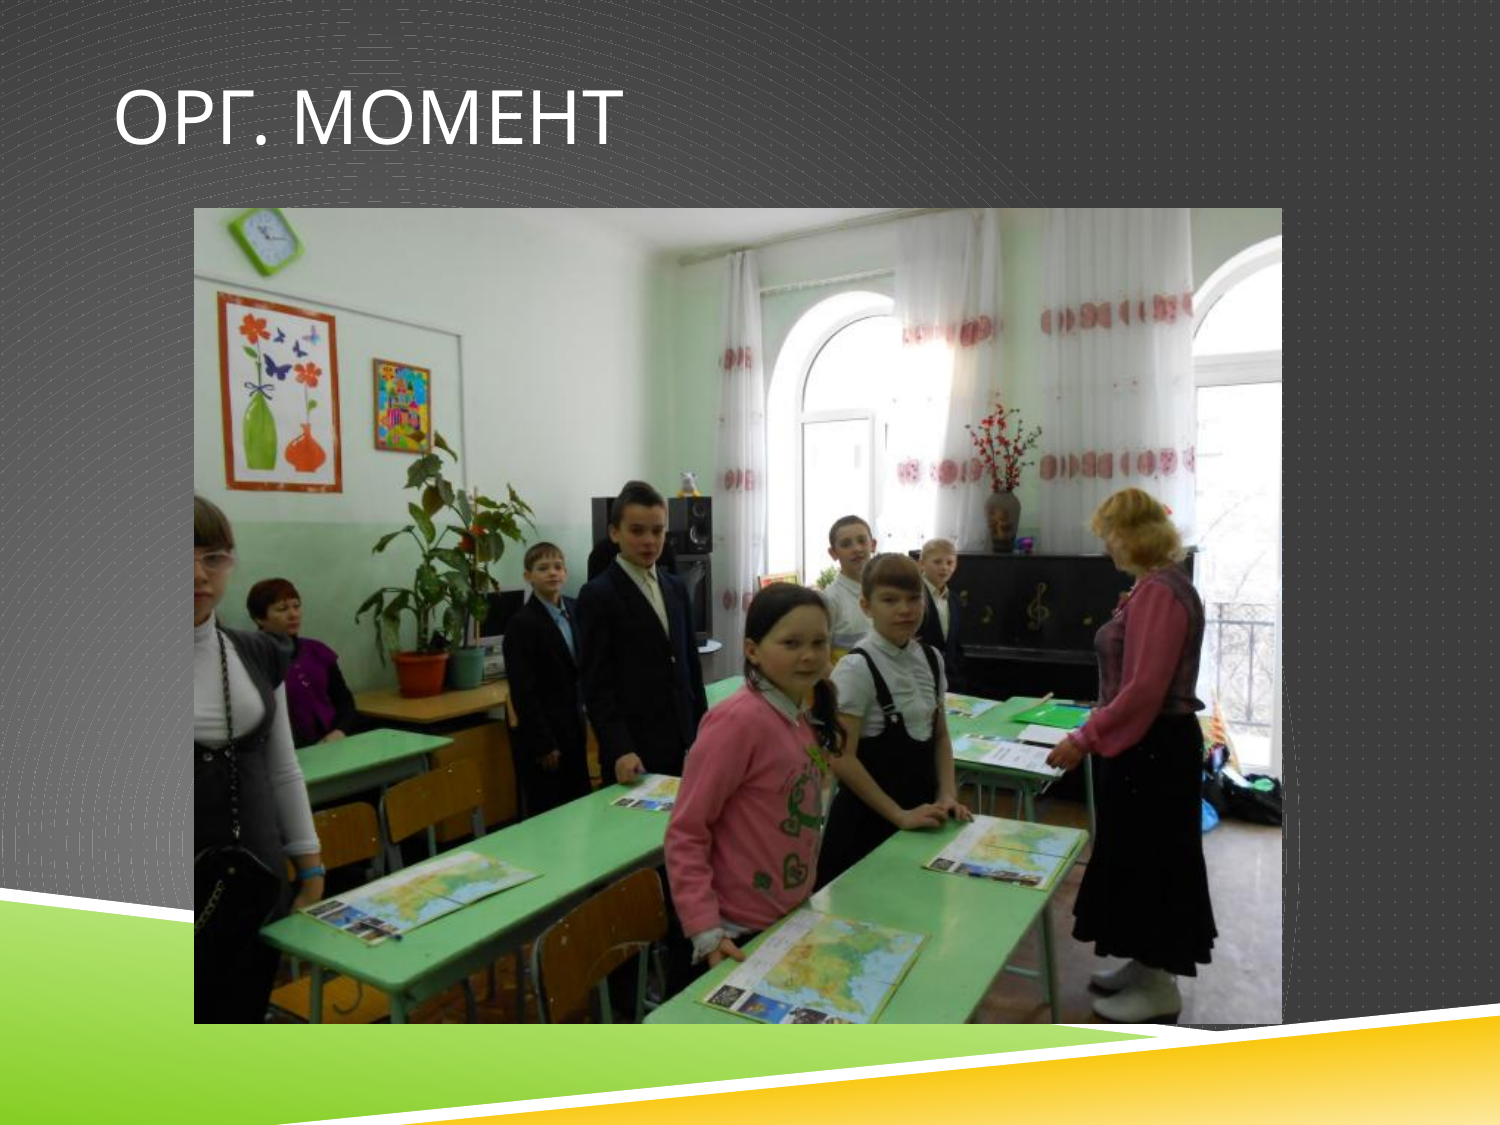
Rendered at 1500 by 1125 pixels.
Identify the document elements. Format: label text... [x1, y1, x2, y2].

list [194, 207, 1282, 1024]
title Орг. момент [112, 45, 1388, 185]
